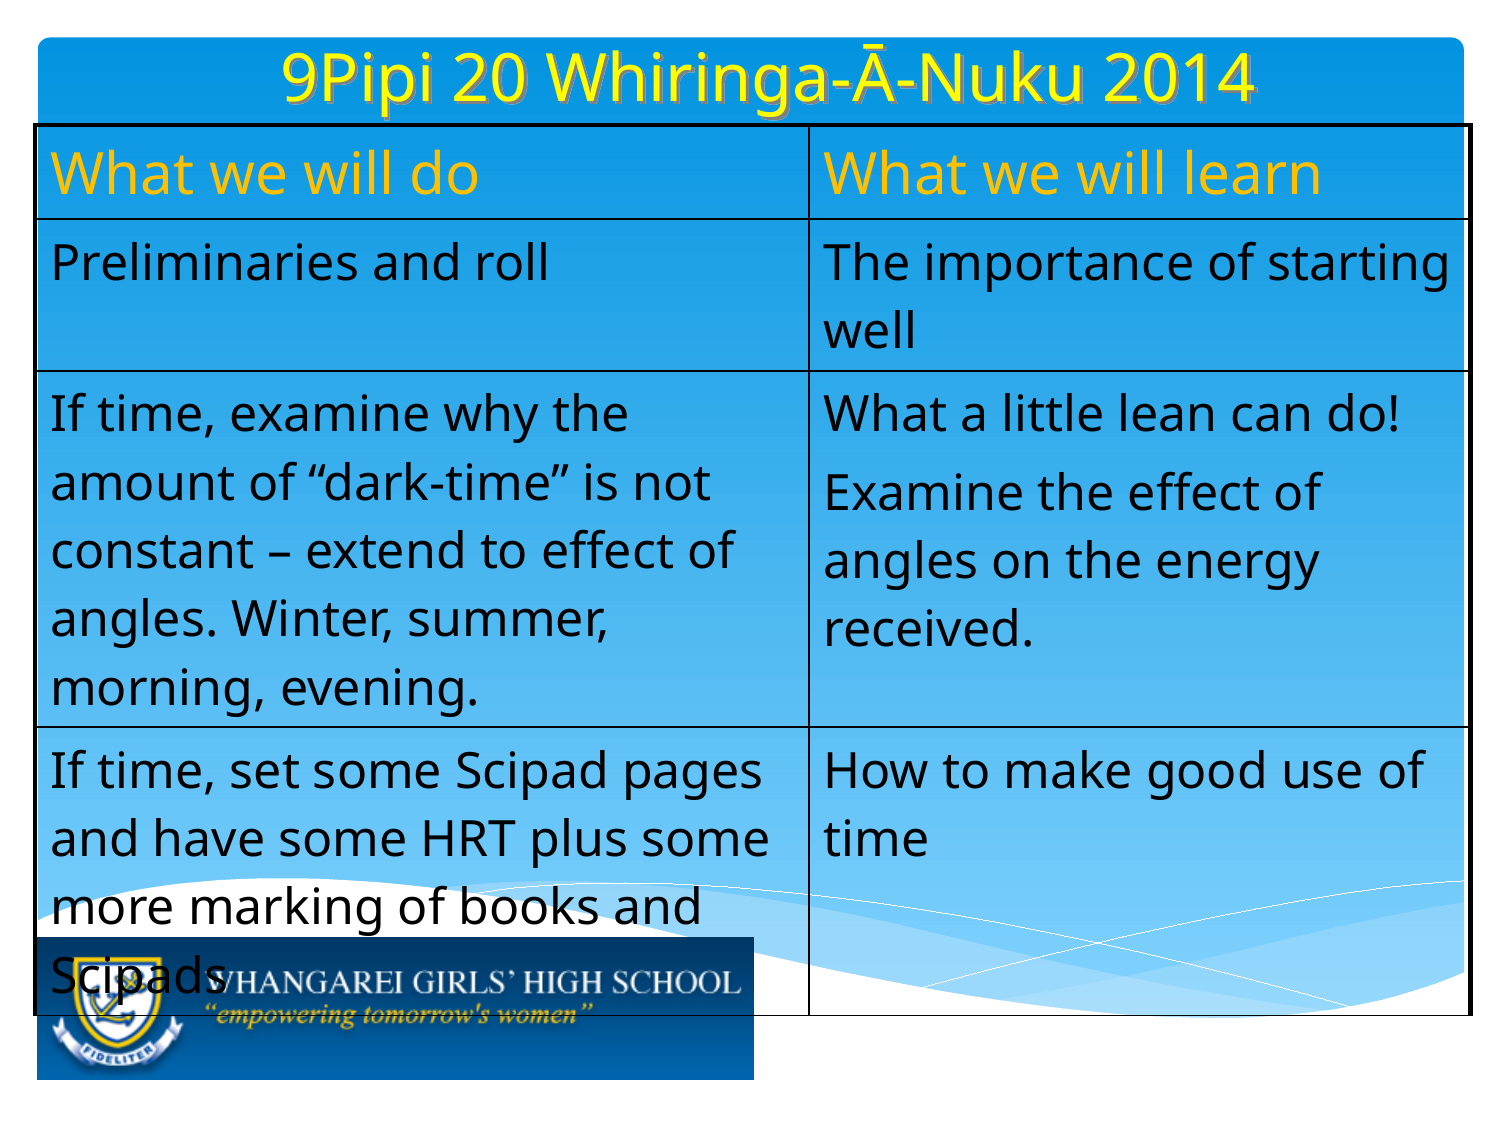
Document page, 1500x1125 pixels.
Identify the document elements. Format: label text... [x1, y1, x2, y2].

picture [37, 937, 754, 1080]
table_cell If time, set some Scipad pages and have some HRT plus some more marking of books and Scipads [37, 728, 808, 1015]
text_box 9Pipi 20 Whiringa-Ā-Nuku 2014 [162, 24, 1375, 123]
table_cell The importance of starting well [810, 220, 1468, 370]
table_cell If time, examine why the amount of “dark-time” is not constant – extend to effect of angles. Winter, summer, morning, evening. [37, 372, 808, 726]
table_cell Preliminaries and roll [37, 220, 808, 370]
table_header What we will do [37, 127, 808, 218]
table_cell What a little lean can do! Examine the effect of angles on the energy received. [810, 372, 1468, 726]
table_cell How to make good use of time [810, 728, 1468, 1015]
table_header What we will learn [810, 127, 1468, 218]
